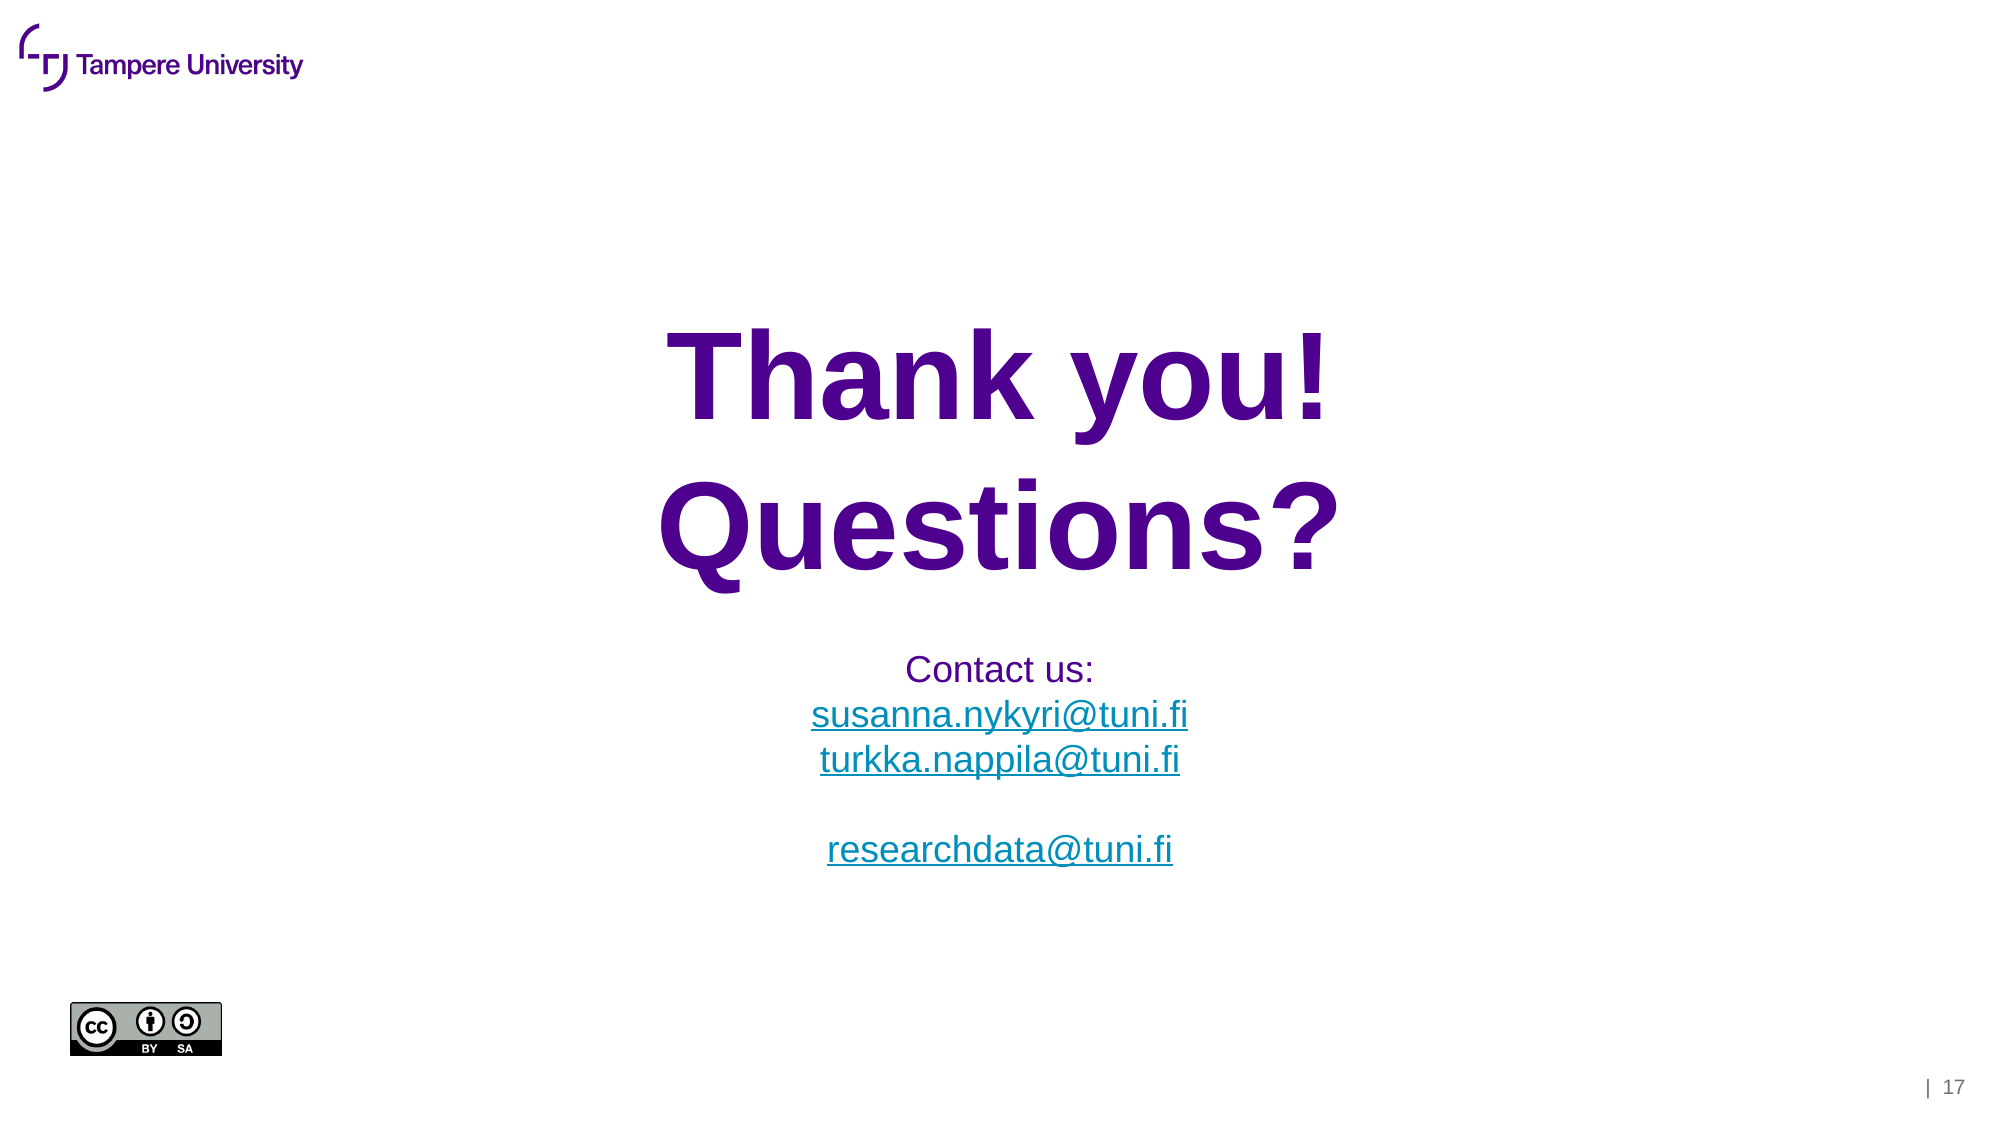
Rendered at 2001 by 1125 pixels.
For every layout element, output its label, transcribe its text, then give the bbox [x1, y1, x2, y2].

text_box Thank you! Questions? Contact us: susanna.nykyri@tuni.fi turkka.nappila@tuni.fi researchdata@tuni.fi [500, 287, 1500, 878]
picture [70, 1002, 222, 1056]
slide_number | 16 [1918, 1064, 1981, 1107]
picture [4, 5, 321, 107]
